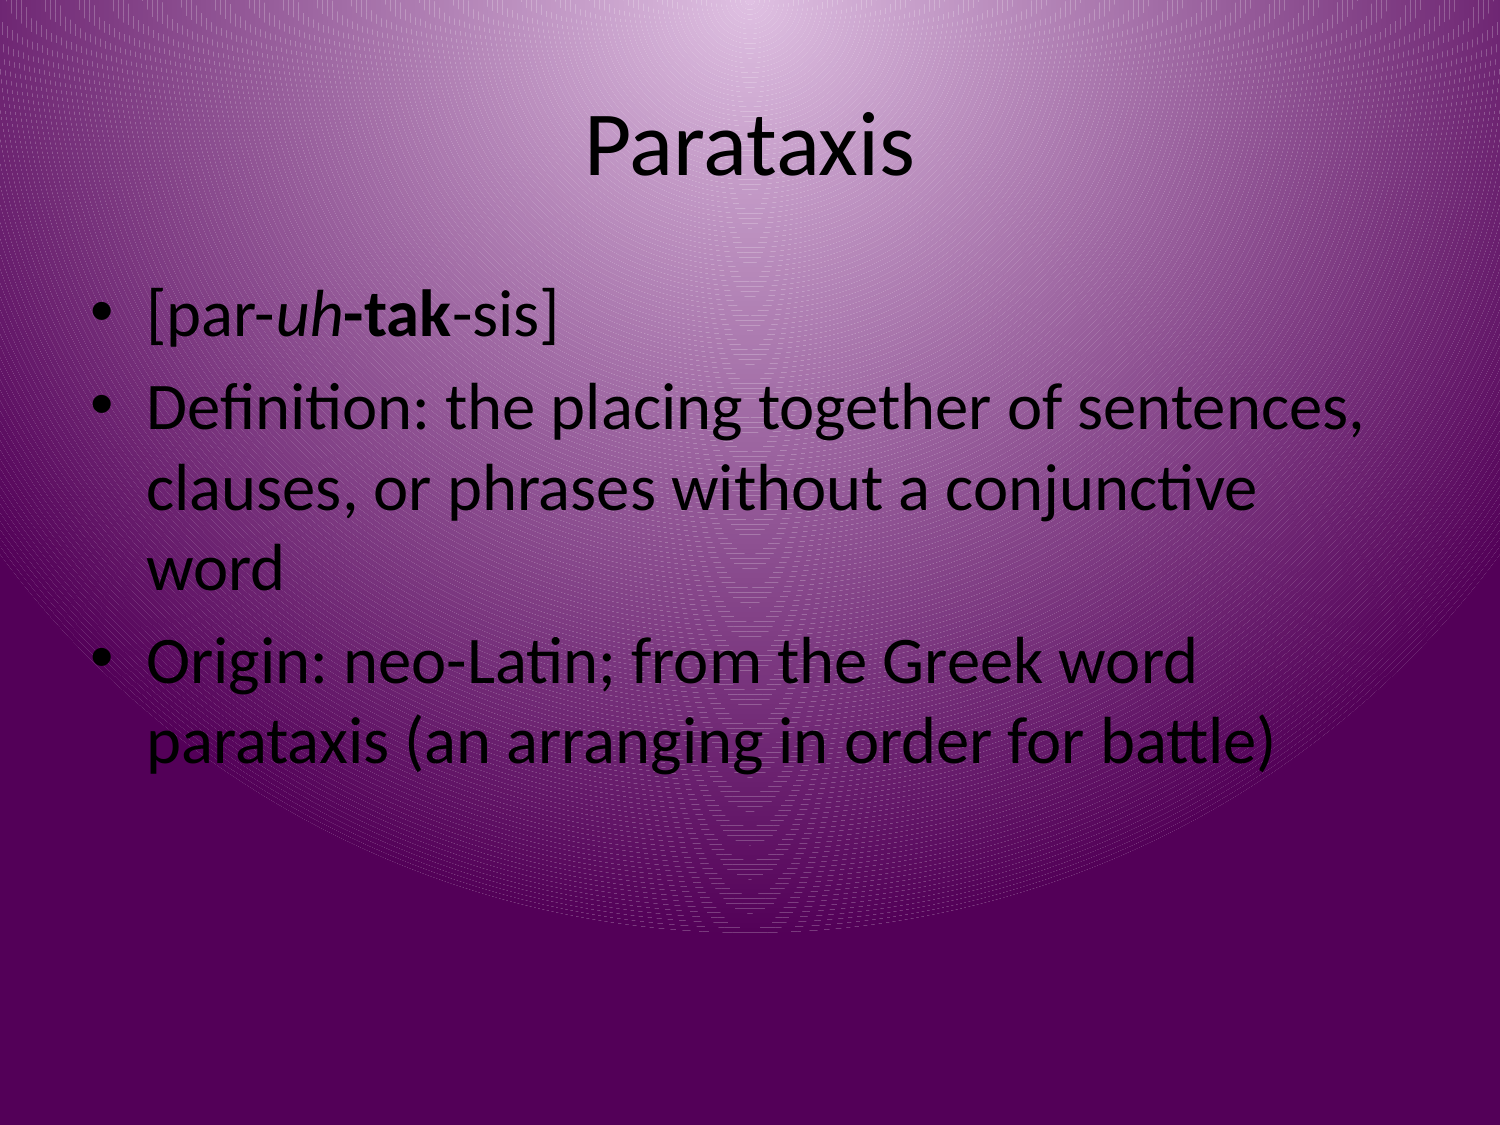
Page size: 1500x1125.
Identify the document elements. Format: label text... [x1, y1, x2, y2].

title Parataxis [75, 45, 1425, 233]
list [par-uh-tak-sis] Definition: the placing together of sentences, clauses, or phrases without a conjunctive word Origin: neo-Latin; from the Greek word parataxis (an arranging in order for battle) [75, 262, 1425, 1005]
